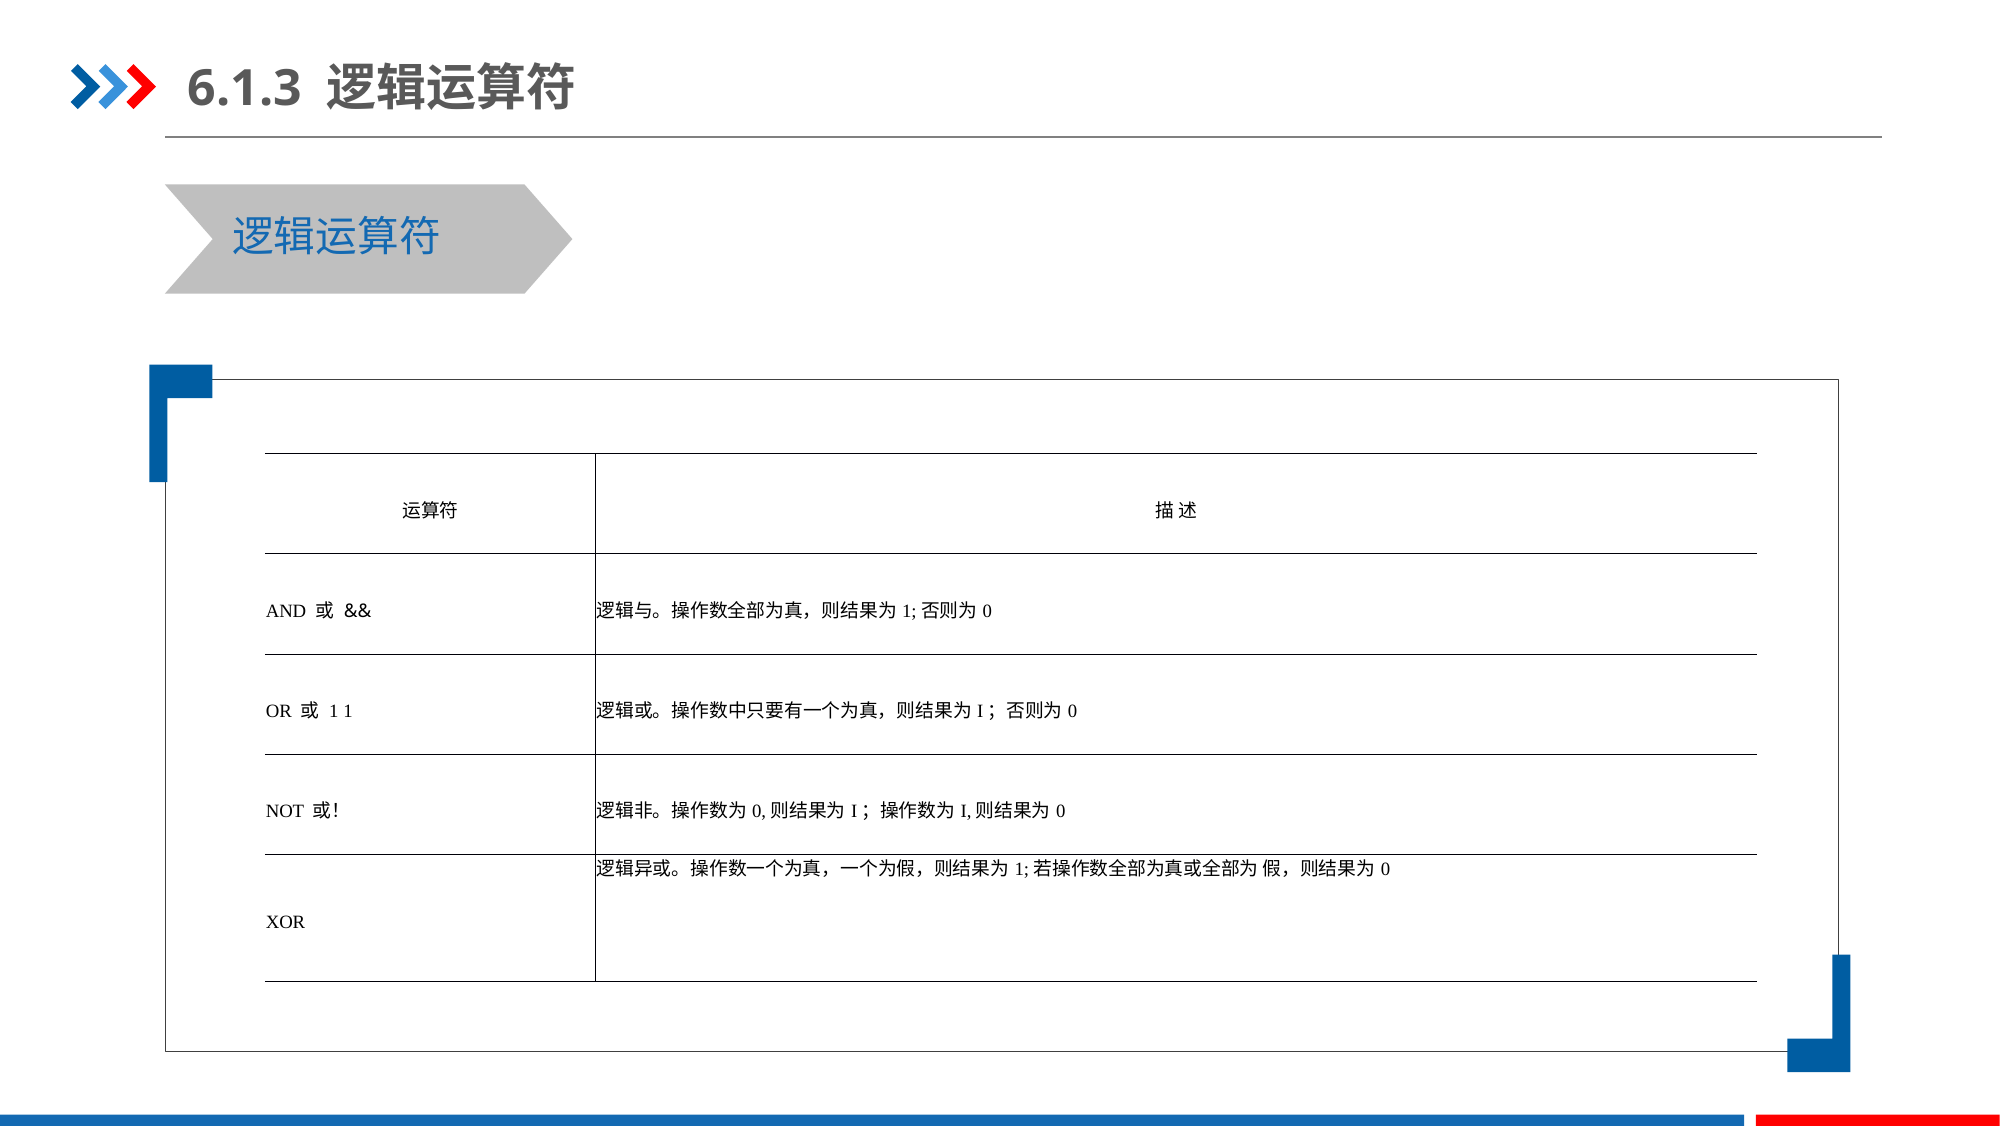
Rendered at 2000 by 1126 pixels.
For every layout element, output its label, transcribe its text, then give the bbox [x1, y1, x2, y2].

text_box [147, 363, 215, 484]
table_cell 逻辑异或。操作数一个为真，一个为假，则结果为1;若操作数全部为真或全部为 假，则结果为0 [596, 855, 1757, 981]
table_header 描 述 [596, 454, 1757, 553]
text_box [163, 378, 1841, 1053]
table_cell OR 或 1 1 [265, 655, 595, 754]
table_cell AND 或 && [265, 554, 595, 654]
table_cell NOT 或！ [265, 755, 595, 854]
text_box [1785, 953, 1852, 1074]
text_box 6.1.3 逻辑运算符 [187, 43, 827, 127]
table_header 运算符 [265, 454, 595, 553]
table_cell XOR [265, 855, 595, 981]
table_cell 逻辑非。操作数为0,则结果为I；操作数为I,则结果为0 [596, 755, 1757, 854]
text_box [164, 184, 573, 294]
text_box 逻辑运算符 [217, 202, 456, 267]
table_cell 逻辑与。操作数全部为真，则结果为1;否则为0 [596, 554, 1757, 654]
table_cell 逻辑或。操作数中只要有一个为真，则结果为I；否则为0 [596, 655, 1757, 754]
